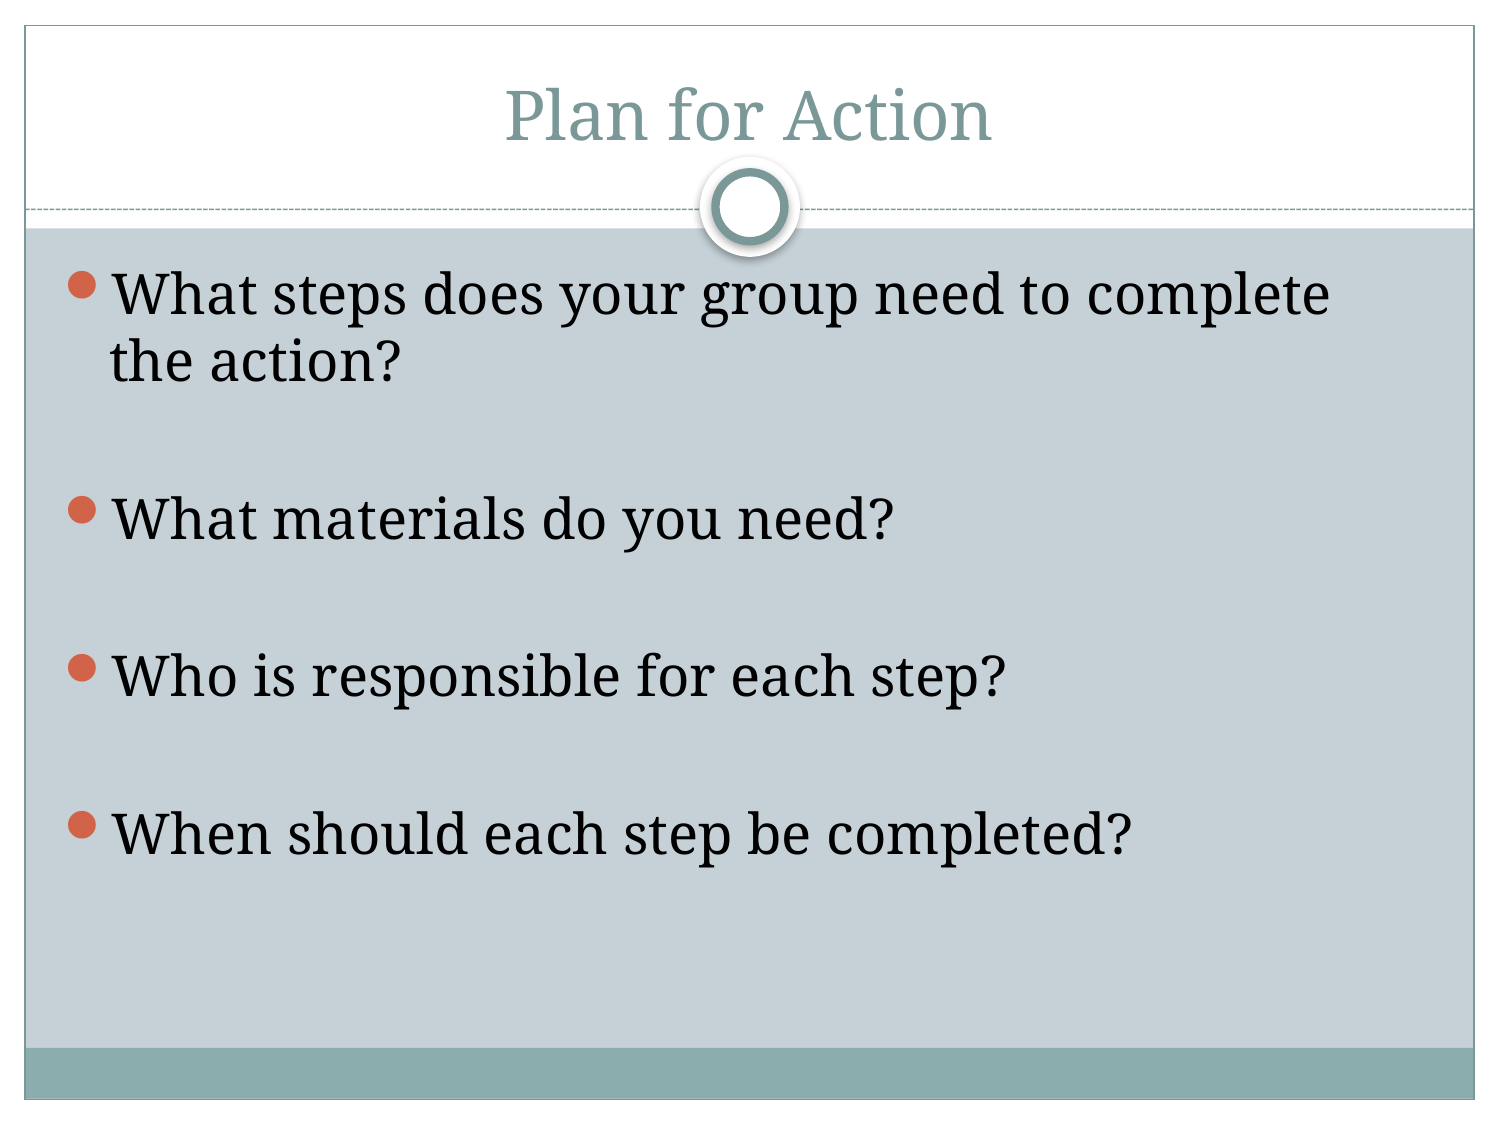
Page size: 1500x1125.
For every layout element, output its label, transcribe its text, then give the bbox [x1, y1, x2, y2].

list What steps does your group need to complete the action? What materials do you need? Who is responsible for each step? When should each step be completed? [49, 250, 1445, 1001]
title Plan for Action [49, 37, 1450, 162]
